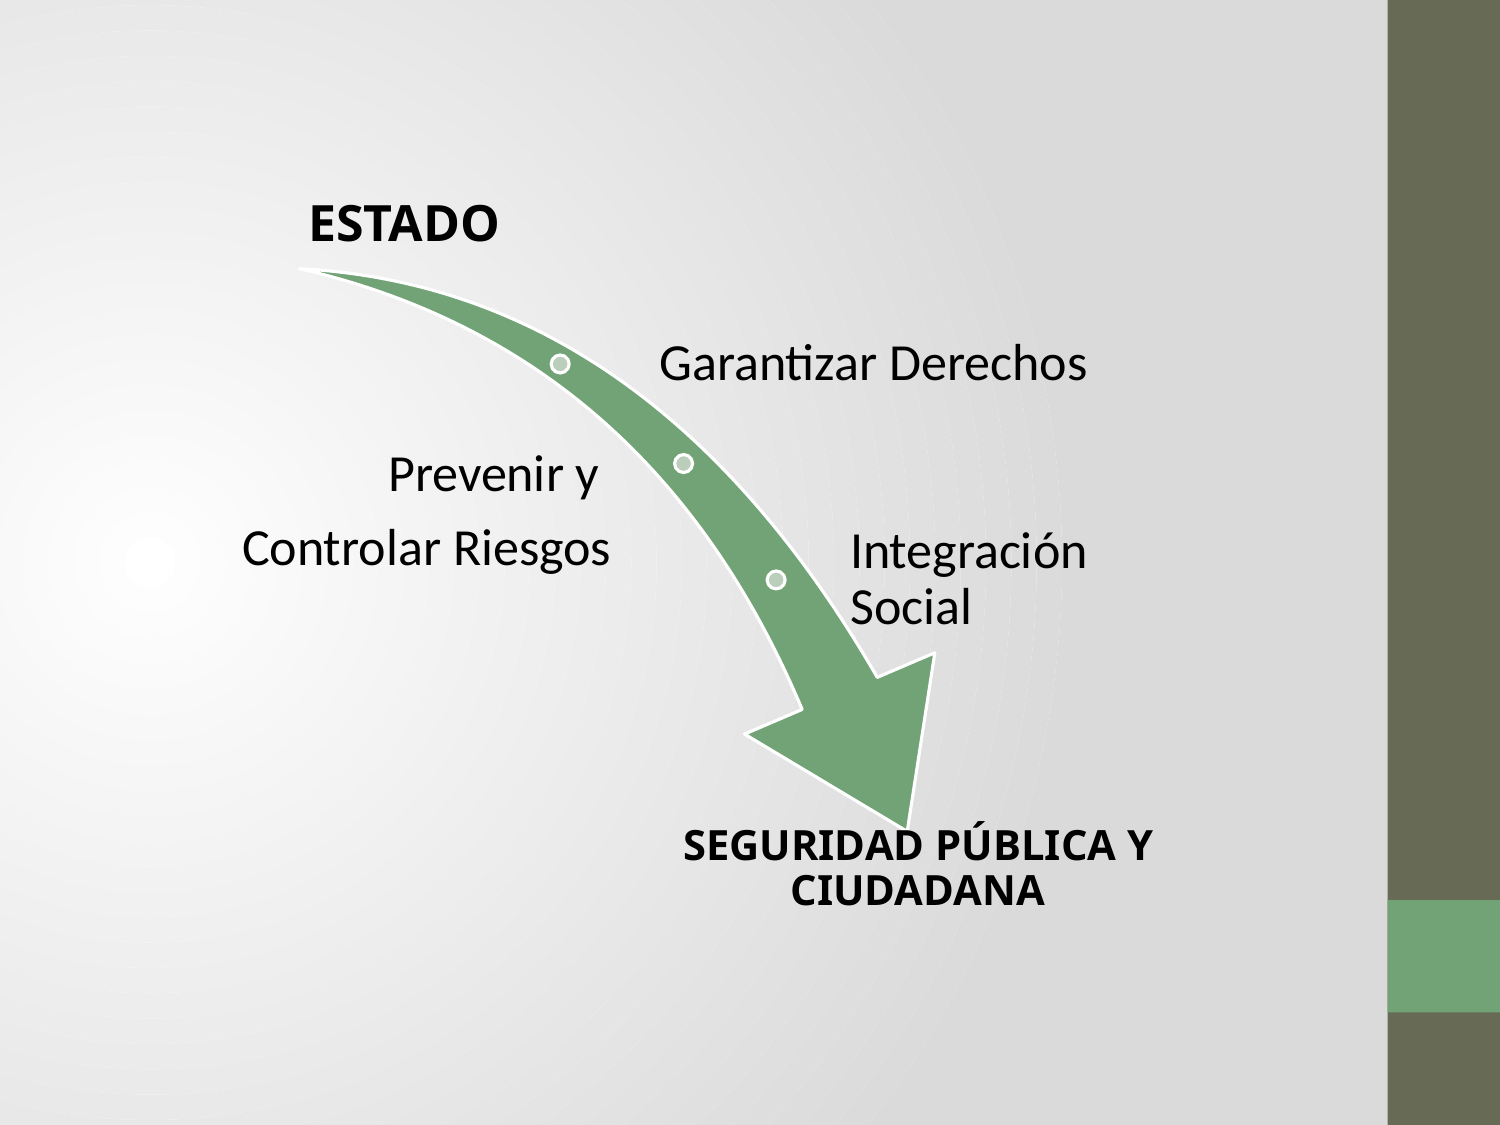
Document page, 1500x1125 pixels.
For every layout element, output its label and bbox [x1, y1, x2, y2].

text_box [123, 124, 1306, 953]
